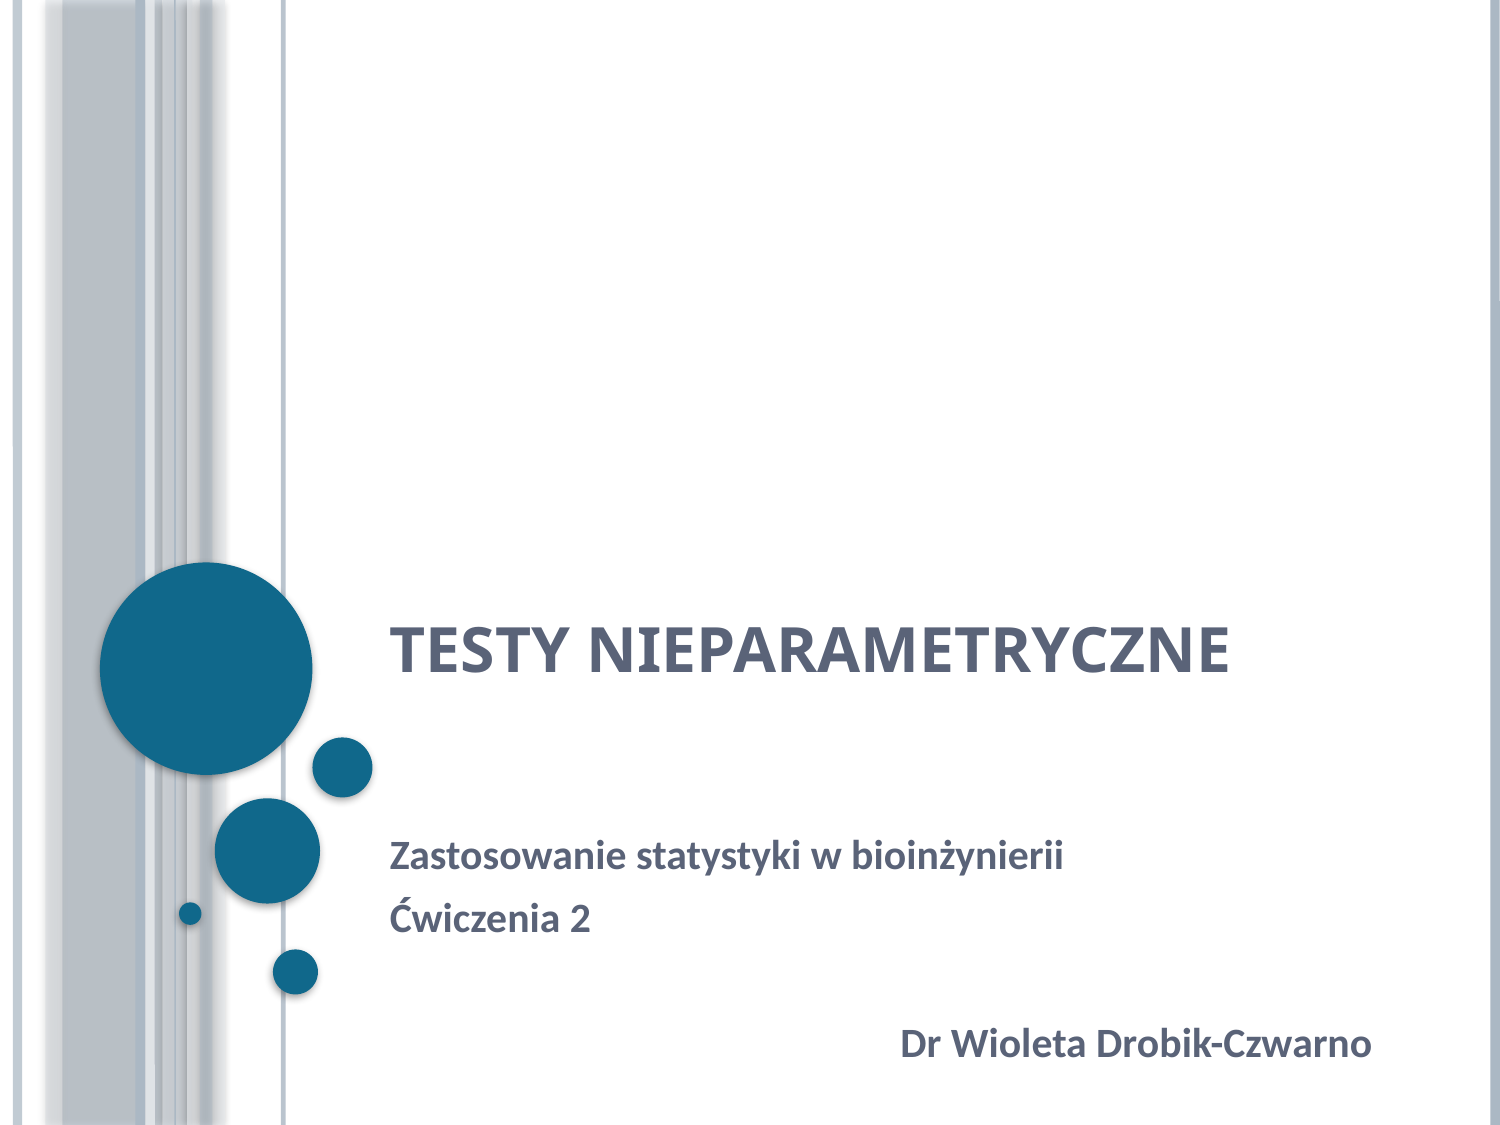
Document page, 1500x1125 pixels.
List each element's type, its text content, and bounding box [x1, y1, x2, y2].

subtitle Zastosowanie statystyki w bioinżynierii Ćwiczenia 2 Dr Wioleta Drobik-Czwarno [375, 820, 1388, 1059]
title Testy nieparametryczne [375, 512, 1388, 693]
